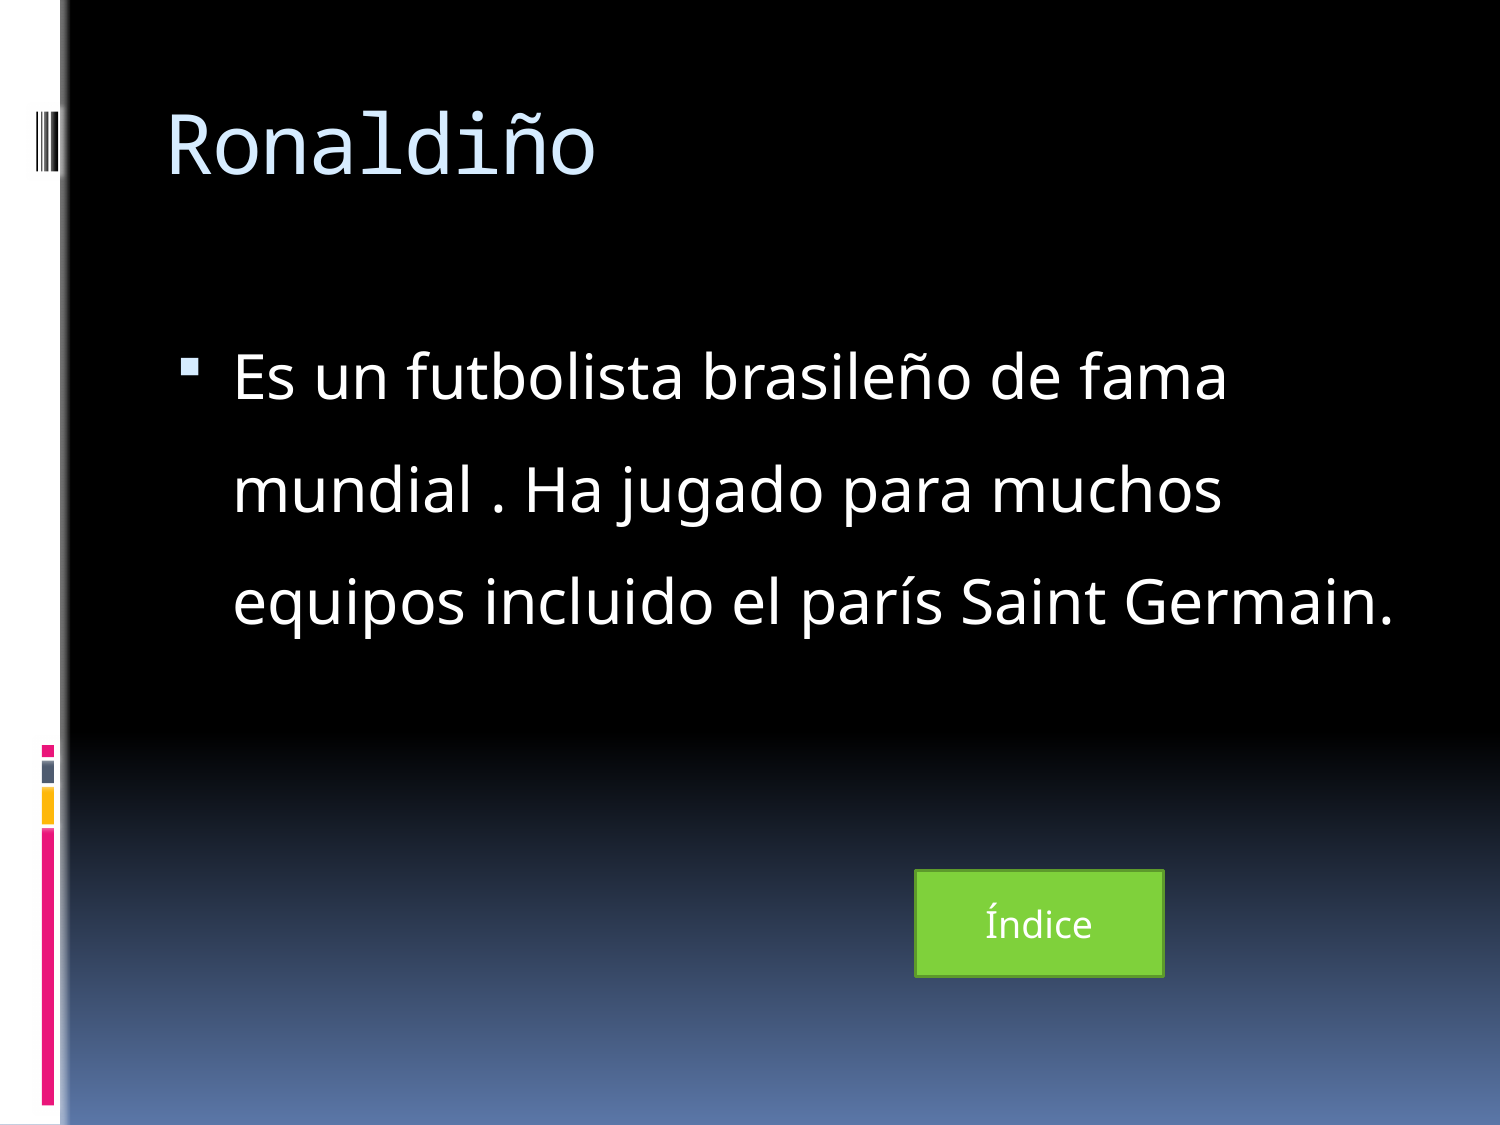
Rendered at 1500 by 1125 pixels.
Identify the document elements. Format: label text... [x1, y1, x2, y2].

list Es un futbolista brasileño de fama mundial . Ha jugado para muchos equipos incluido el parís Saint Germain. [150, 292, 1425, 1043]
title Ronaldiño [150, 83, 1425, 234]
text_box Índice [914, 869, 1165, 978]
